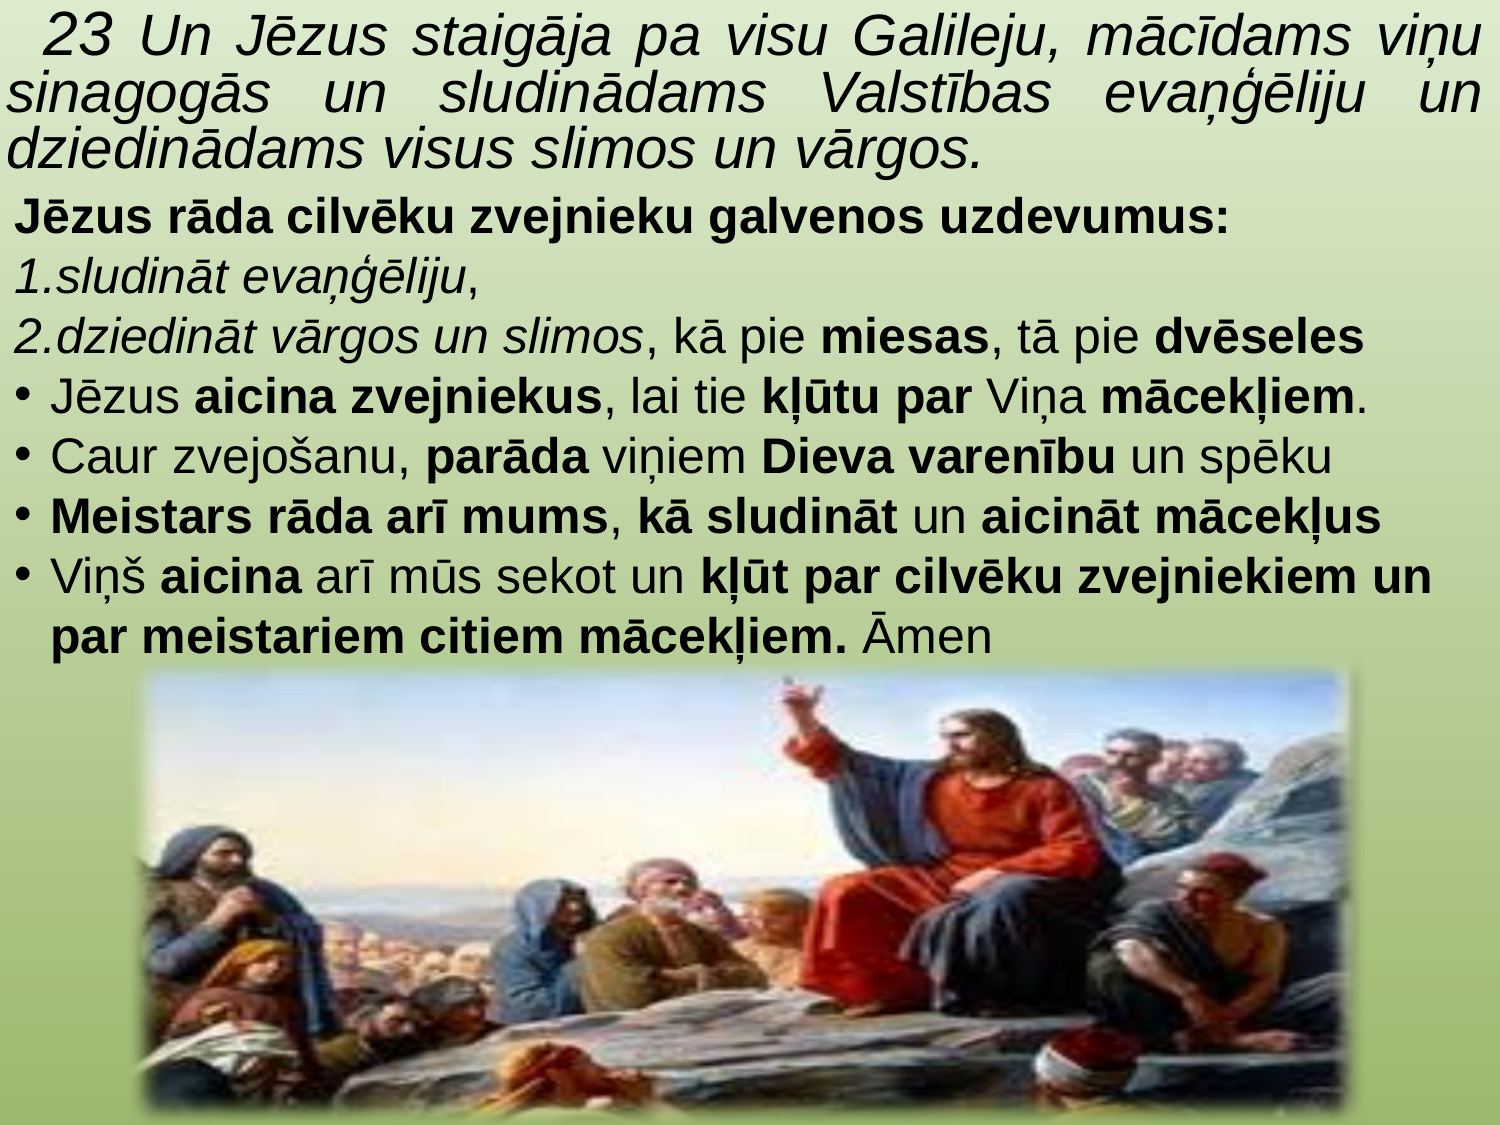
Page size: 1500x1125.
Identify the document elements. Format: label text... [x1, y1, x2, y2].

list 23 Un Jēzus staigāja pa visu Galileju, mācīdams viņu sinagogās un sludinādams Valstības evaņģēliju un dziedinādams visus slimos un vārgos. [0, 0, 1500, 198]
text_box Jēzus rāda cilvēku zvejnieku galvenos uzdevumus: sludināt evaņģēliju, dziedināt vārgos un slimos, kā pie miesas, tā pie dvēseles Jēzus aicina zvejniekus, lai tie kļūtu par Viņa mācekļiem. Caur zvejošanu, parāda viņiem Dieva varenību un spēku Meistars rāda arī mums, kā sludināt un aicināt mācekļus Viņš aicina arī mūs sekot un kļūt par cilvēku zvejniekiem un par meistariem citiem mācekļiem. Āmen [0, 175, 1459, 671]
picture [128, 656, 1365, 1125]
